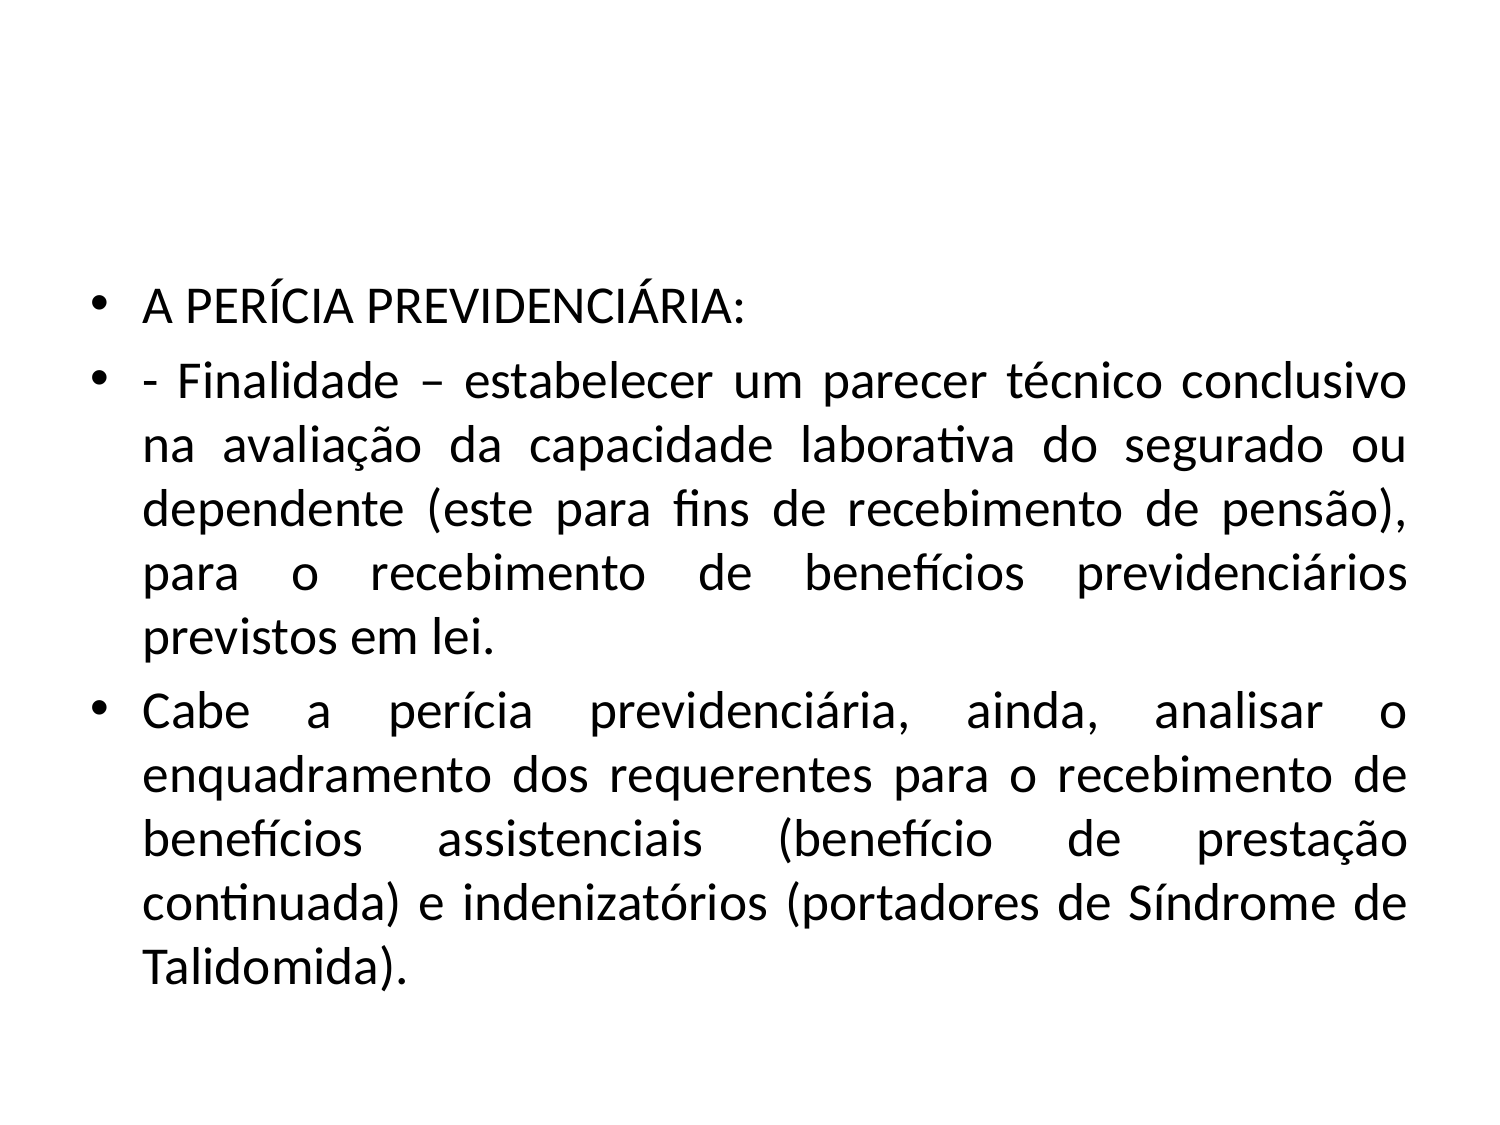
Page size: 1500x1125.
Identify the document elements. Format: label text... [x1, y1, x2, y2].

list A PERÍCIA PREVIDENCIÁRIA: - Finalidade – estabelecer um parecer técnico conclusivo na avaliação da capacidade laborativa do segurado ou dependente (este para fins de recebimento de pensão), para o recebimento de benefícios previdenciários previstos em lei. Cabe a perícia previdenciária, ainda, analisar o enquadramento dos requerentes para o recebimento de benefícios assistenciais (benefício de prestação continuada) e indenizatórios (portadores de Síndrome de Talidomida). [75, 262, 1425, 1005]
